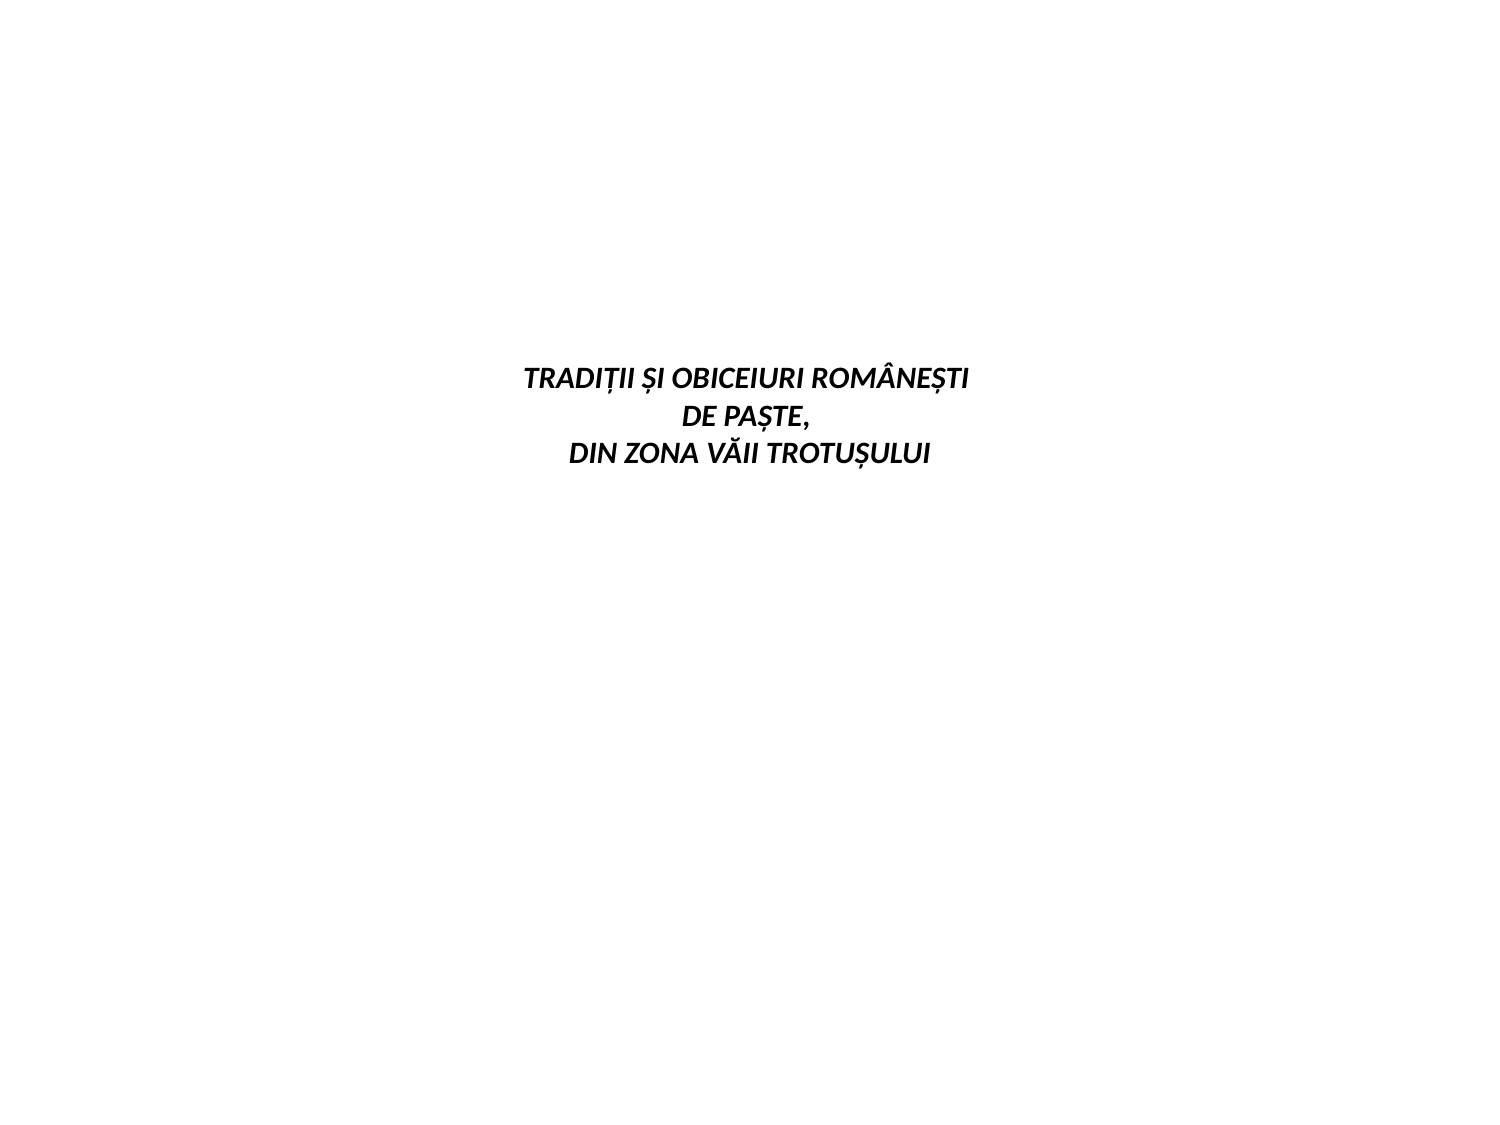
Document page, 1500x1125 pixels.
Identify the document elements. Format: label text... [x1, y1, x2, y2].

title TRADIŢII ŞI OBICEIURI ROMÂNEŞTI DE PAŞTE, DIN ZONA VĂII TROTUŞULUI [112, 349, 1388, 591]
